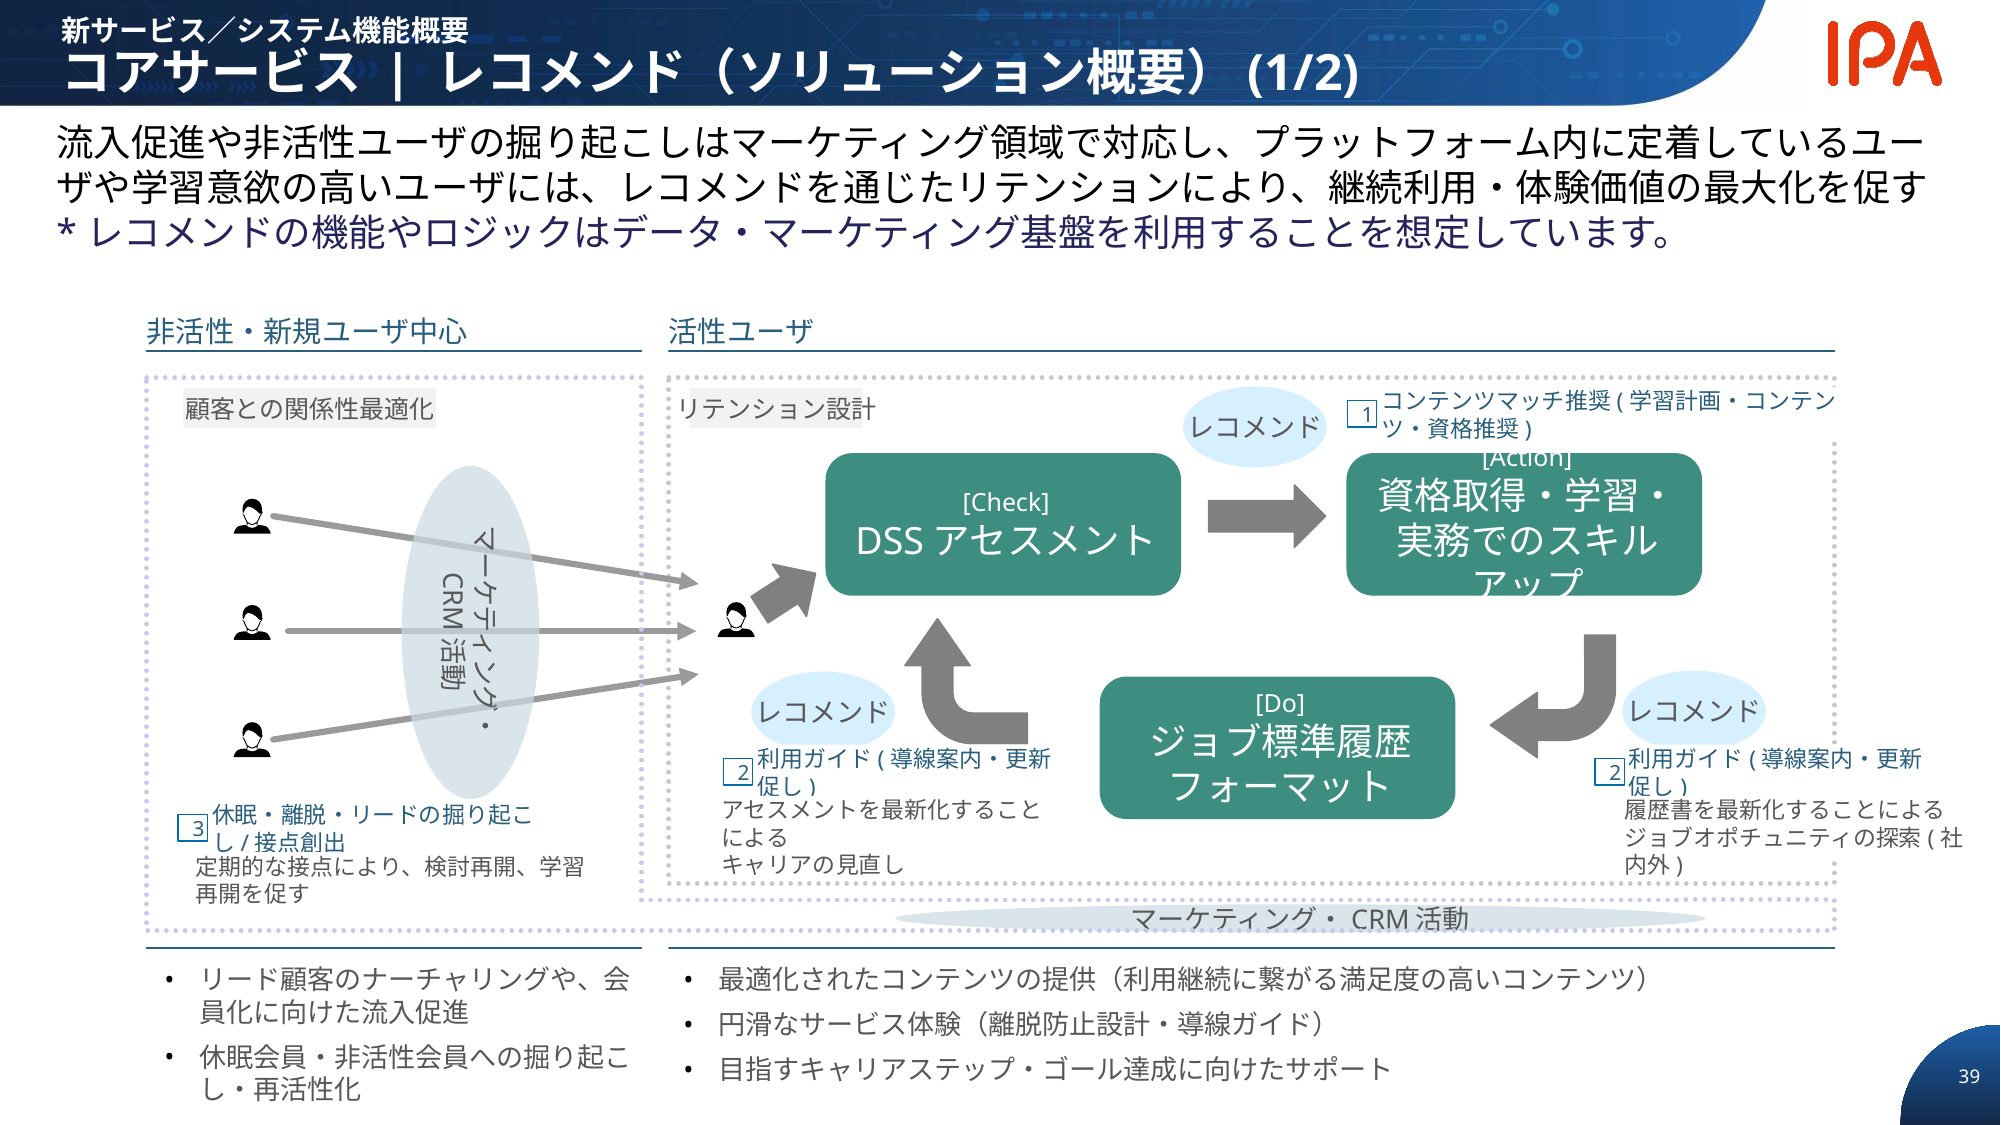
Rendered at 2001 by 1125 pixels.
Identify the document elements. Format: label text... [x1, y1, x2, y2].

text_box 履歴書を最新化することによる ジョブオポチュニティの探索(社内外) [1606, 795, 1966, 858]
text_box [145, 377, 1835, 932]
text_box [230, 718, 274, 761]
picture [0, 0, 1805, 108]
text_box 利用ガイド(導線案内・更新促し) [757, 744, 1072, 800]
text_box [146, 312, 642, 351]
text_box [Check] DSSアセスメント [824, 452, 1183, 597]
text_box レコメンド [1621, 669, 1767, 744]
text_box レコメンド [750, 670, 896, 744]
text_box 流入促進や非活性ユーザの掘り起こしはマーケティング領域で対応し、プラットフォーム内に定着しているユーザや学習意欲の高いユーザには、レコメンドを通じたリテンションにより、継続利用・体験価値の最大化を促す *レコメンドの機能やロジックはデータ・マーケティング基盤を利用することを想定しています。 [56, 118, 1940, 266]
text_box 休眠・離脱・リードの掘り起こし/接点創出 [212, 800, 600, 852]
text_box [668, 312, 1835, 351]
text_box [230, 494, 274, 538]
text_box 2 [722, 758, 754, 786]
text_box [Action] 資格取得・学習・ 実務でのスキルアップ [1345, 452, 1704, 597]
text_box 1 [1347, 400, 1378, 428]
text_box [Do] ジョブ標準履歴 フォーマット [1098, 675, 1457, 820]
text_box 2 [1594, 758, 1625, 786]
text_box [667, 376, 1835, 885]
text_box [401, 465, 540, 800]
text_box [230, 600, 274, 644]
text_box 定期的な接点により、検討再開、学習再開を促す [178, 852, 600, 914]
text_box 利用ガイド(導線案内・更新促し) [1628, 744, 1943, 795]
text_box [540, 515, 699, 585]
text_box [146, 947, 642, 1125]
picture [1828, 21, 1942, 86]
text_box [895, 903, 1706, 933]
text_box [540, 673, 699, 740]
text_box [1207, 484, 1327, 549]
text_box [273, 515, 401, 585]
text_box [714, 598, 758, 641]
text_box レコメンド [1182, 385, 1328, 469]
text_box [750, 563, 817, 624]
text_box リテンション設計 [689, 387, 863, 429]
text_box コンテンツマッチ推奨(学習計画・コンテンツ・資格推奨) [1381, 386, 1878, 442]
text_box [1489, 634, 1617, 759]
text_box 3 [177, 814, 208, 842]
text_box [904, 617, 1029, 744]
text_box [665, 947, 1835, 1125]
text_box アセスメントを最新化することによる キャリアの見直し [703, 795, 1062, 858]
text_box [273, 673, 401, 740]
text_box 新サービス／システム機能概要 コアサービス | レコメンド（ソリューション概要）(1/2) [61, 16, 1794, 92]
